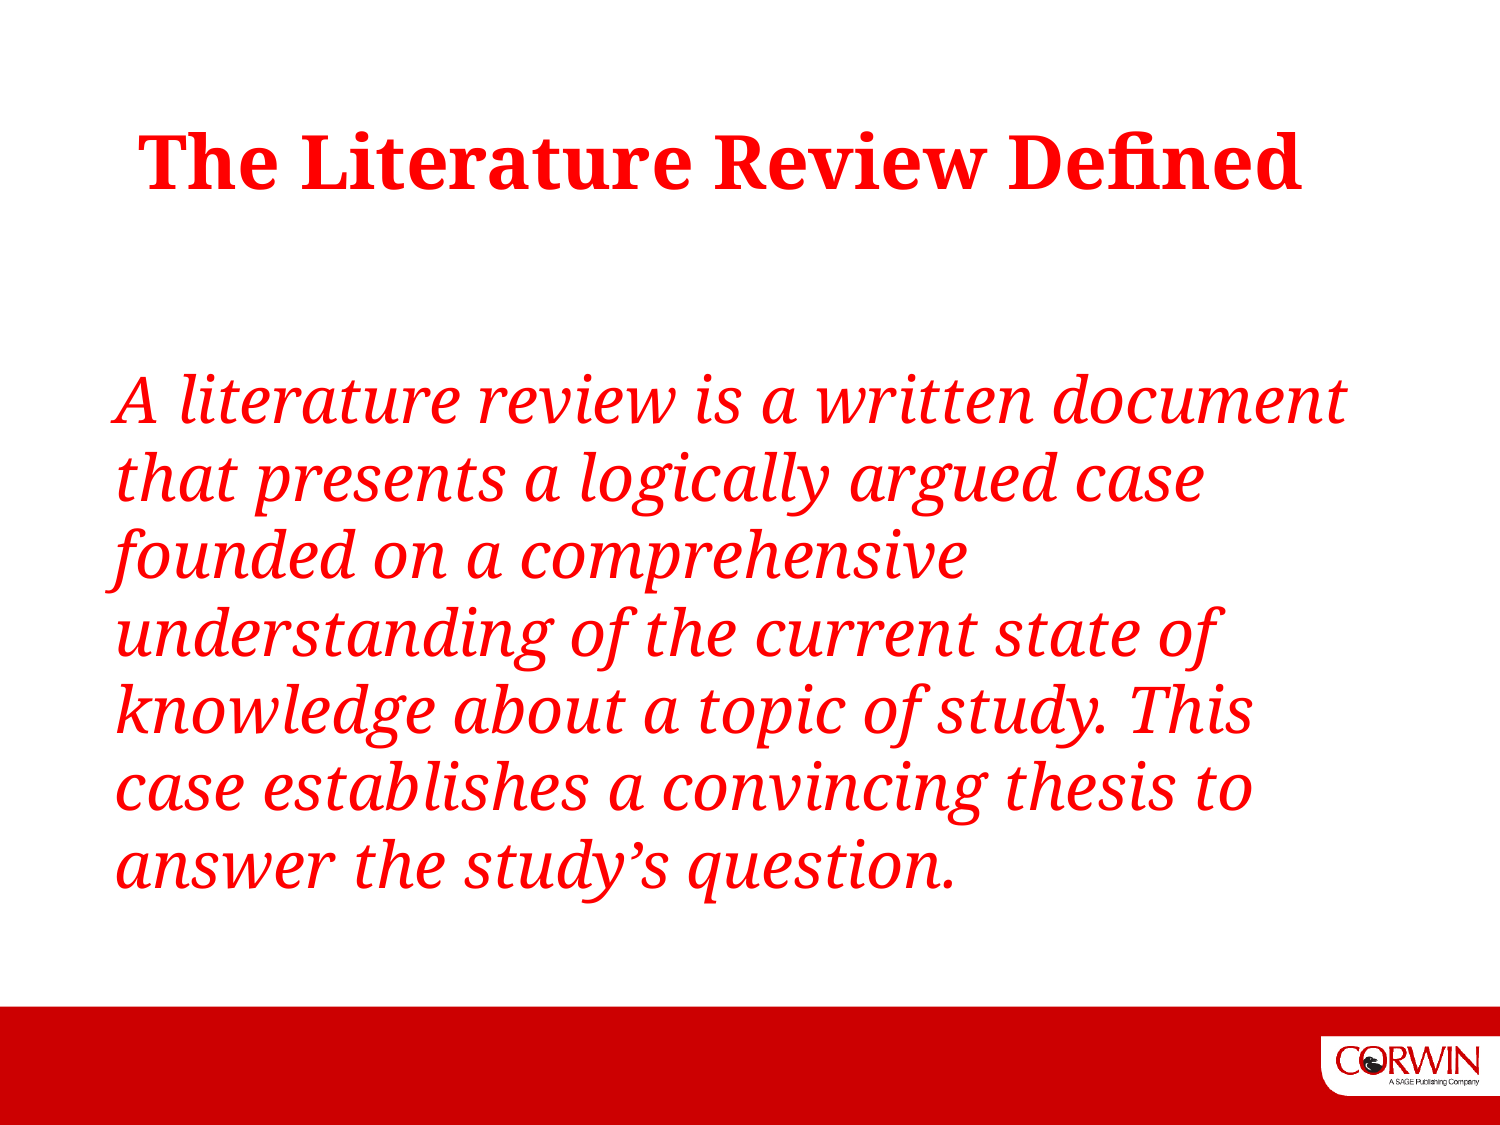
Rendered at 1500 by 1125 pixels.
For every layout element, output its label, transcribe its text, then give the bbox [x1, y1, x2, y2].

list A literature review is a written document that presents a logically argued case founded on a comprehensive understanding of the current state of knowledge about a topic of study. This case establishes a convincing thesis to answer the study’s question. [99, 287, 1418, 913]
text_box The Literature Review Defined [50, 62, 1393, 213]
picture [0, 0, 1500, 1125]
